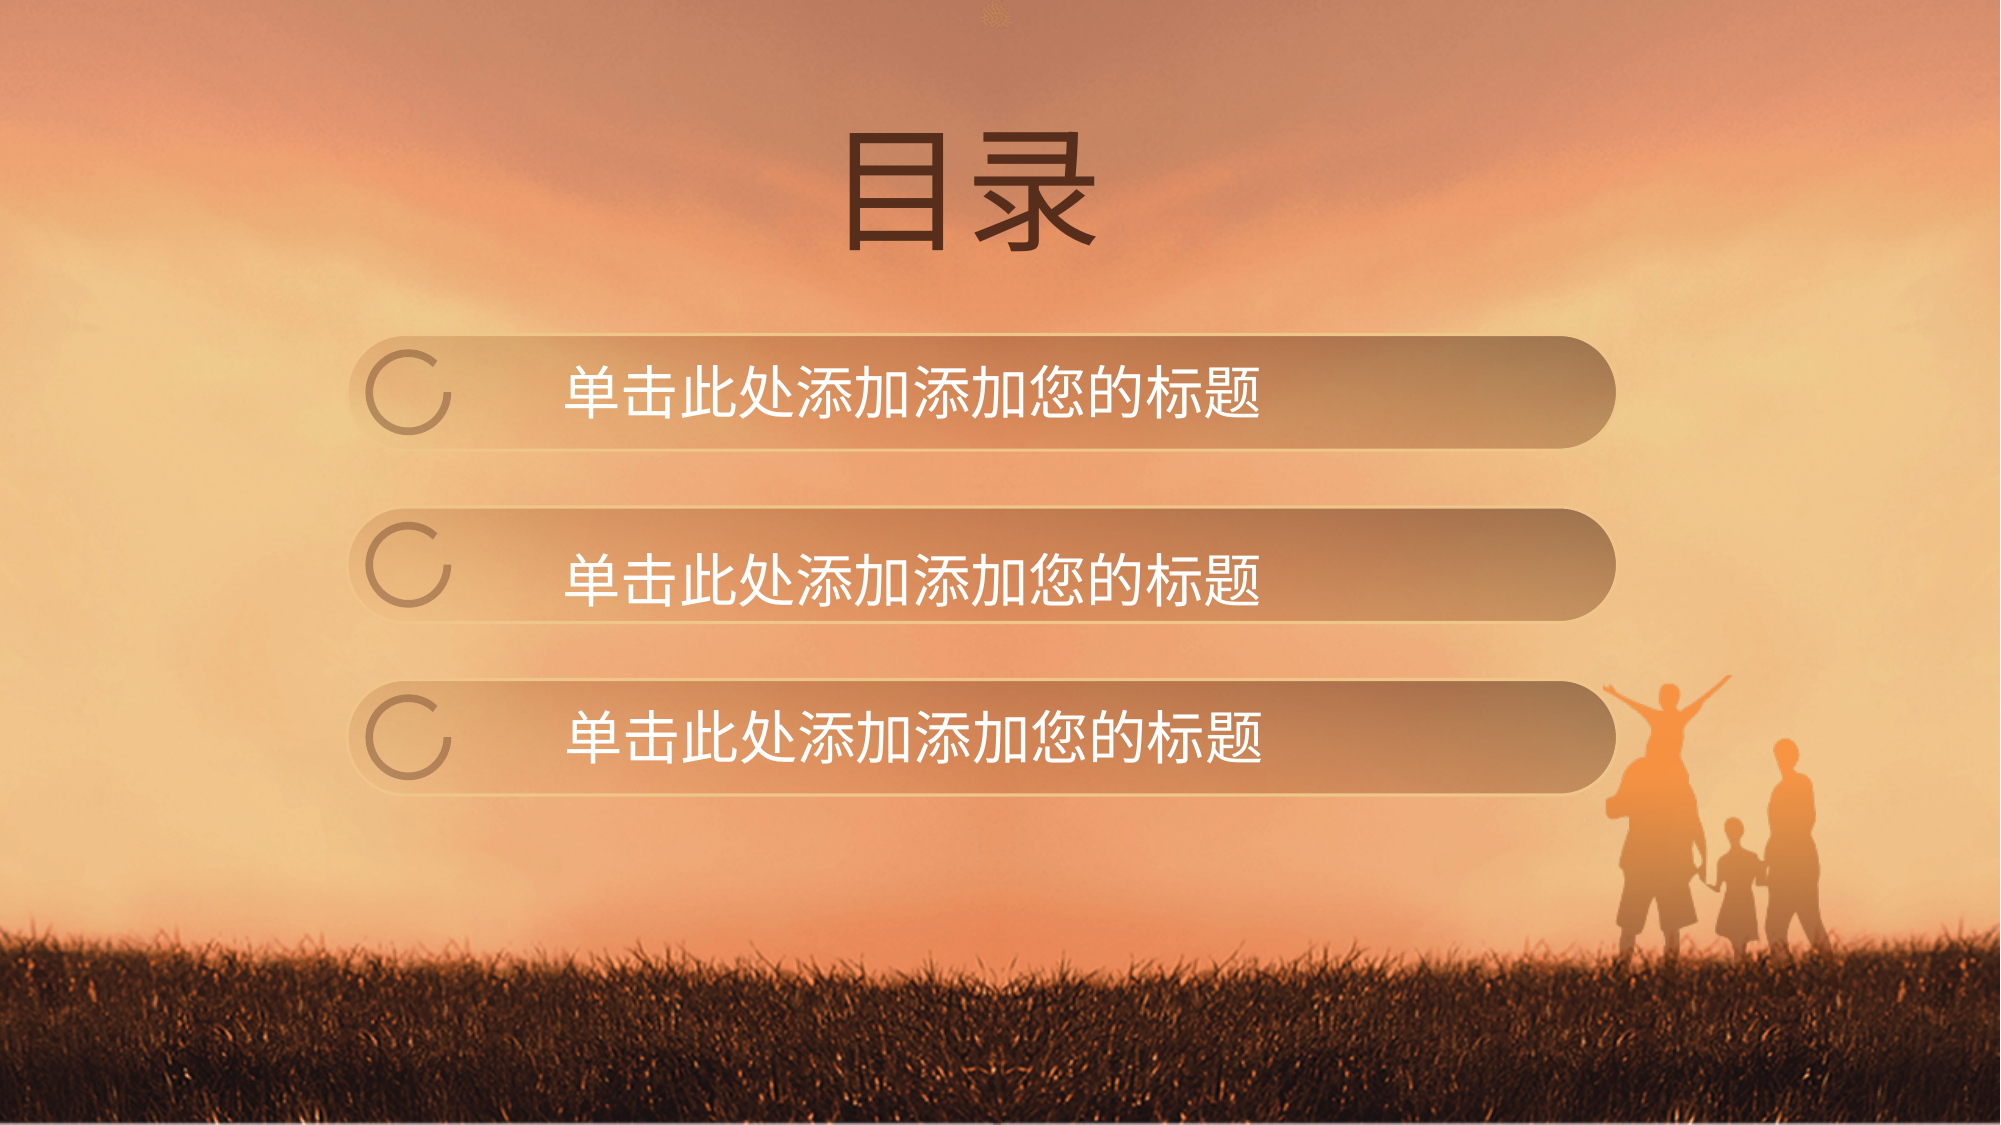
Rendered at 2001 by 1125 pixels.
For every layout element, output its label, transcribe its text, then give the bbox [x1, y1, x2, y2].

text_box [345, 333, 1619, 452]
text_box [345, 678, 1603, 797]
text_box 单击此处添加添加您的标题 [549, 694, 1279, 780]
text_box [364, 693, 453, 782]
text_box 目录 [813, 95, 1119, 276]
picture [0, 0, 2000, 1125]
text_box 单击此处添加添加您的标题 [547, 536, 1277, 622]
text_box [364, 348, 453, 437]
text_box 单击此处添加添加您的标题 [547, 349, 1277, 435]
text_box [364, 520, 453, 609]
text_box [345, 505, 1619, 624]
